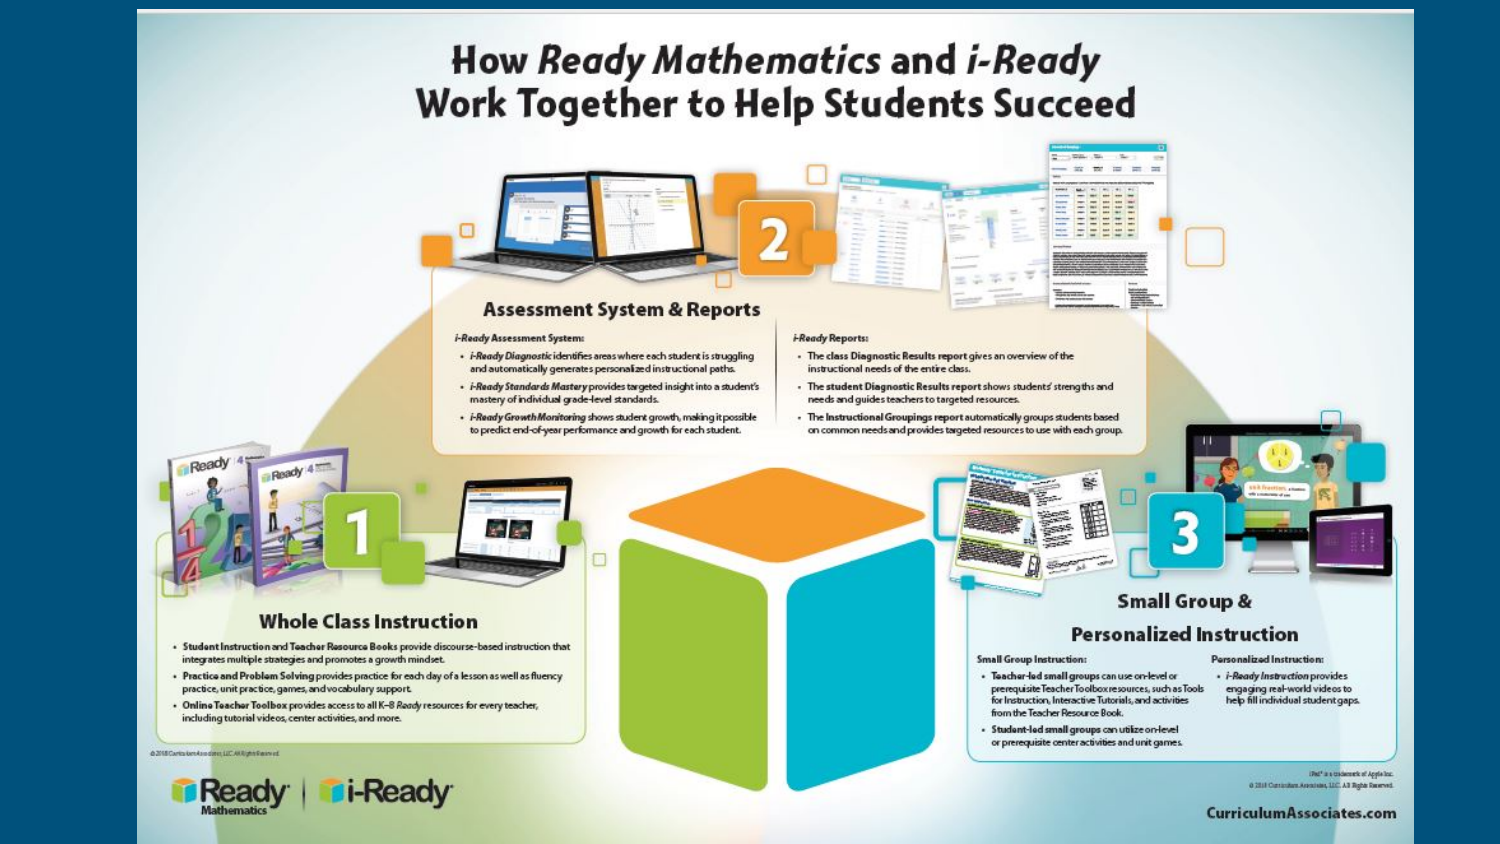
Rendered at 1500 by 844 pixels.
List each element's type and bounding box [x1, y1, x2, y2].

picture [138, 10, 1413, 844]
